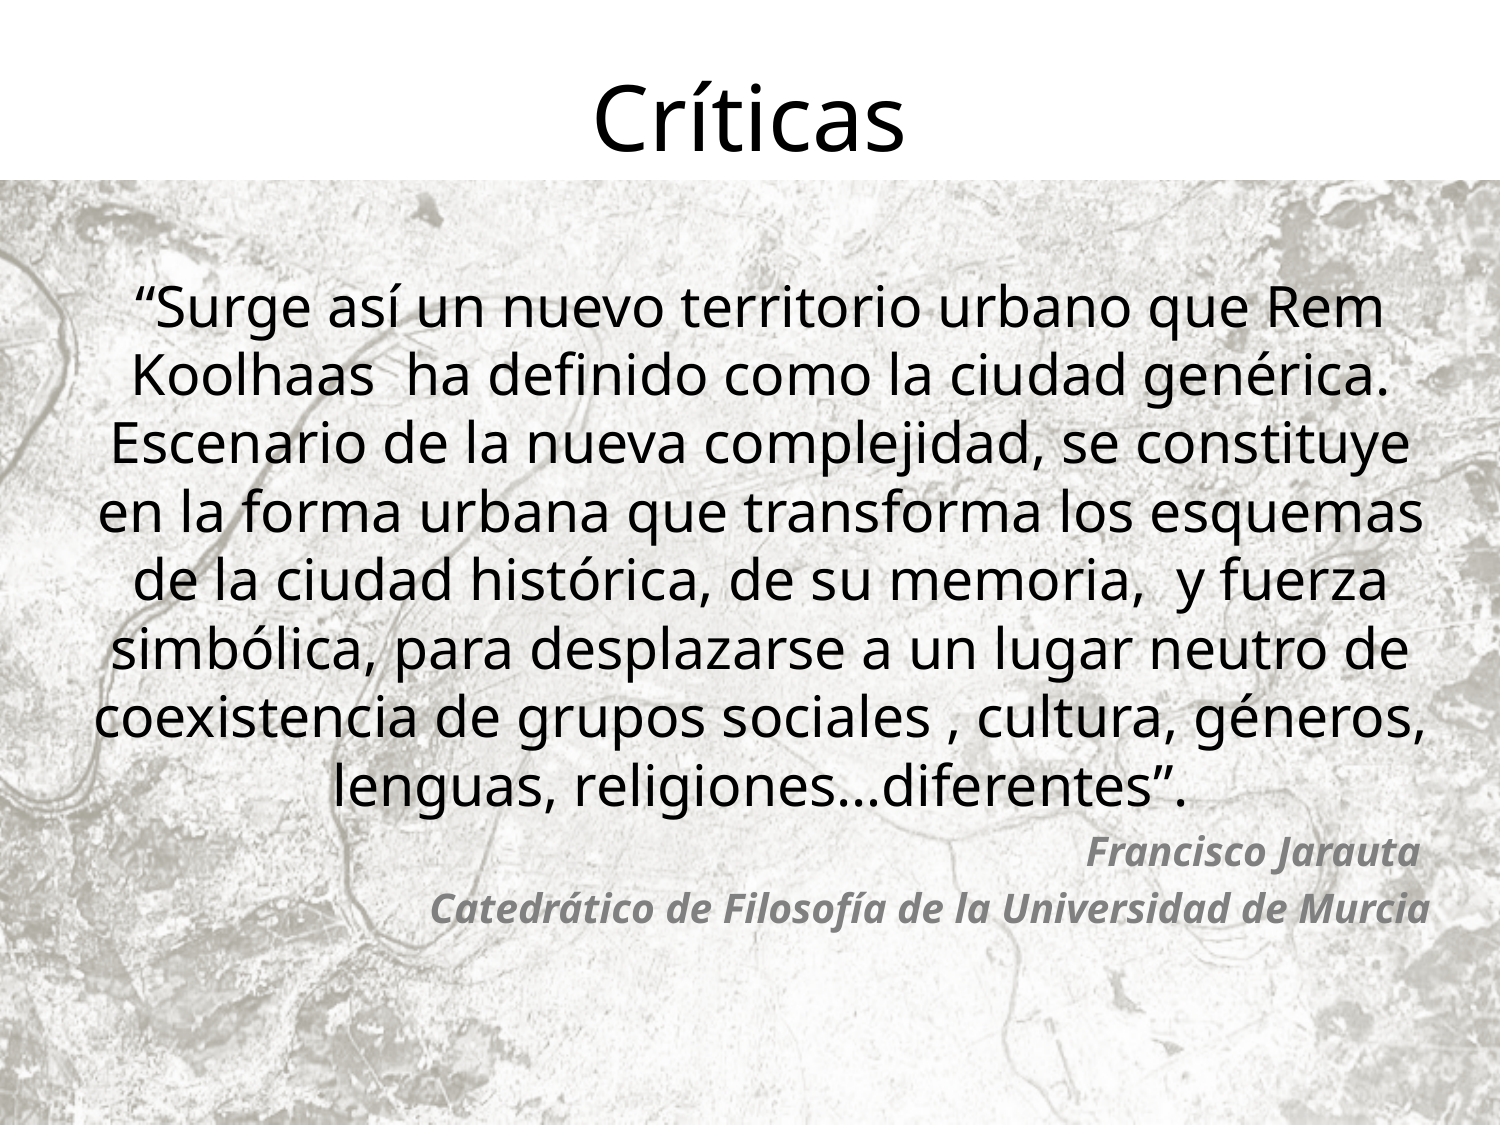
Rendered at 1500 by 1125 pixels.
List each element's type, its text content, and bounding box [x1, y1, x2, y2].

picture [0, 180, 1500, 1125]
title Críticas [75, 45, 1425, 179]
